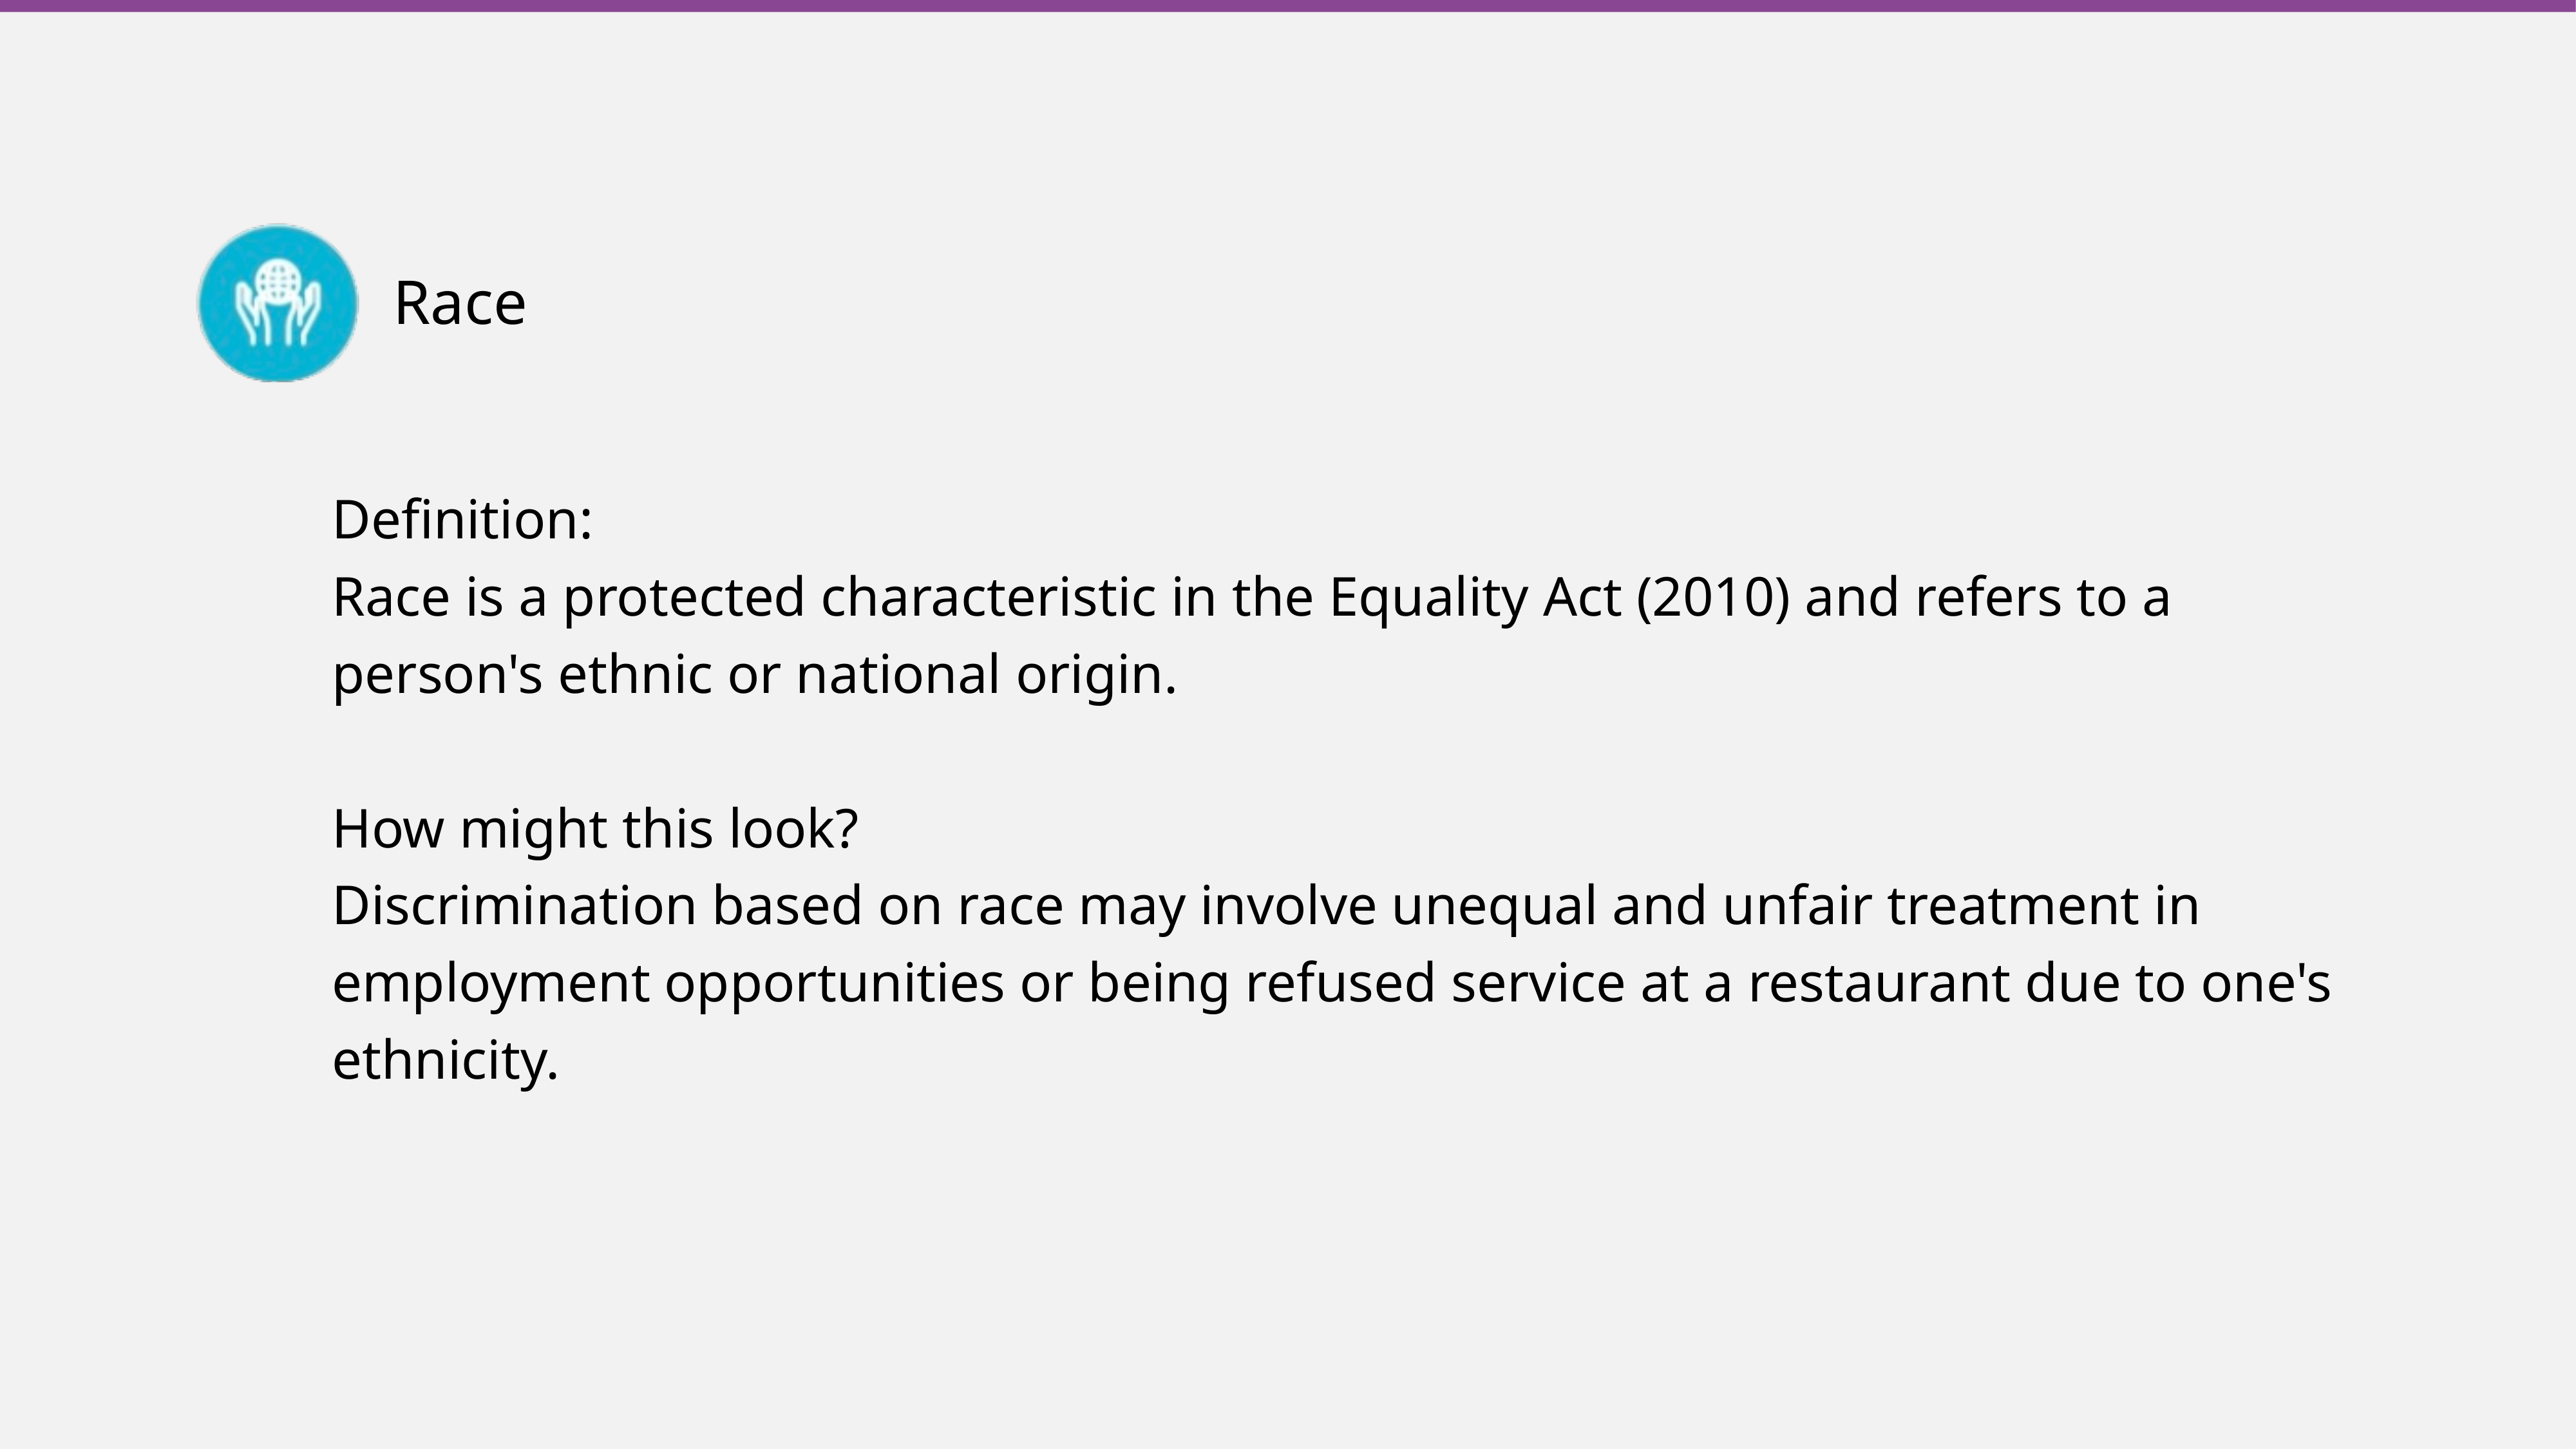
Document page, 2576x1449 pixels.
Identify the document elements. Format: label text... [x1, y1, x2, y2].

picture [0, 0, 2576, 1449]
text_box Race [388, 266, 534, 343]
text_box Definition: Race is a protected characteristic in the Equality Act (2010) and refers to a person's ethnic or national origin. How might this look? Discrimination based on race may involve unequal and unfair treatment in employment opportunities or being refused service at a restaurant due to one's ethnicity. [326, 466, 2355, 1449]
